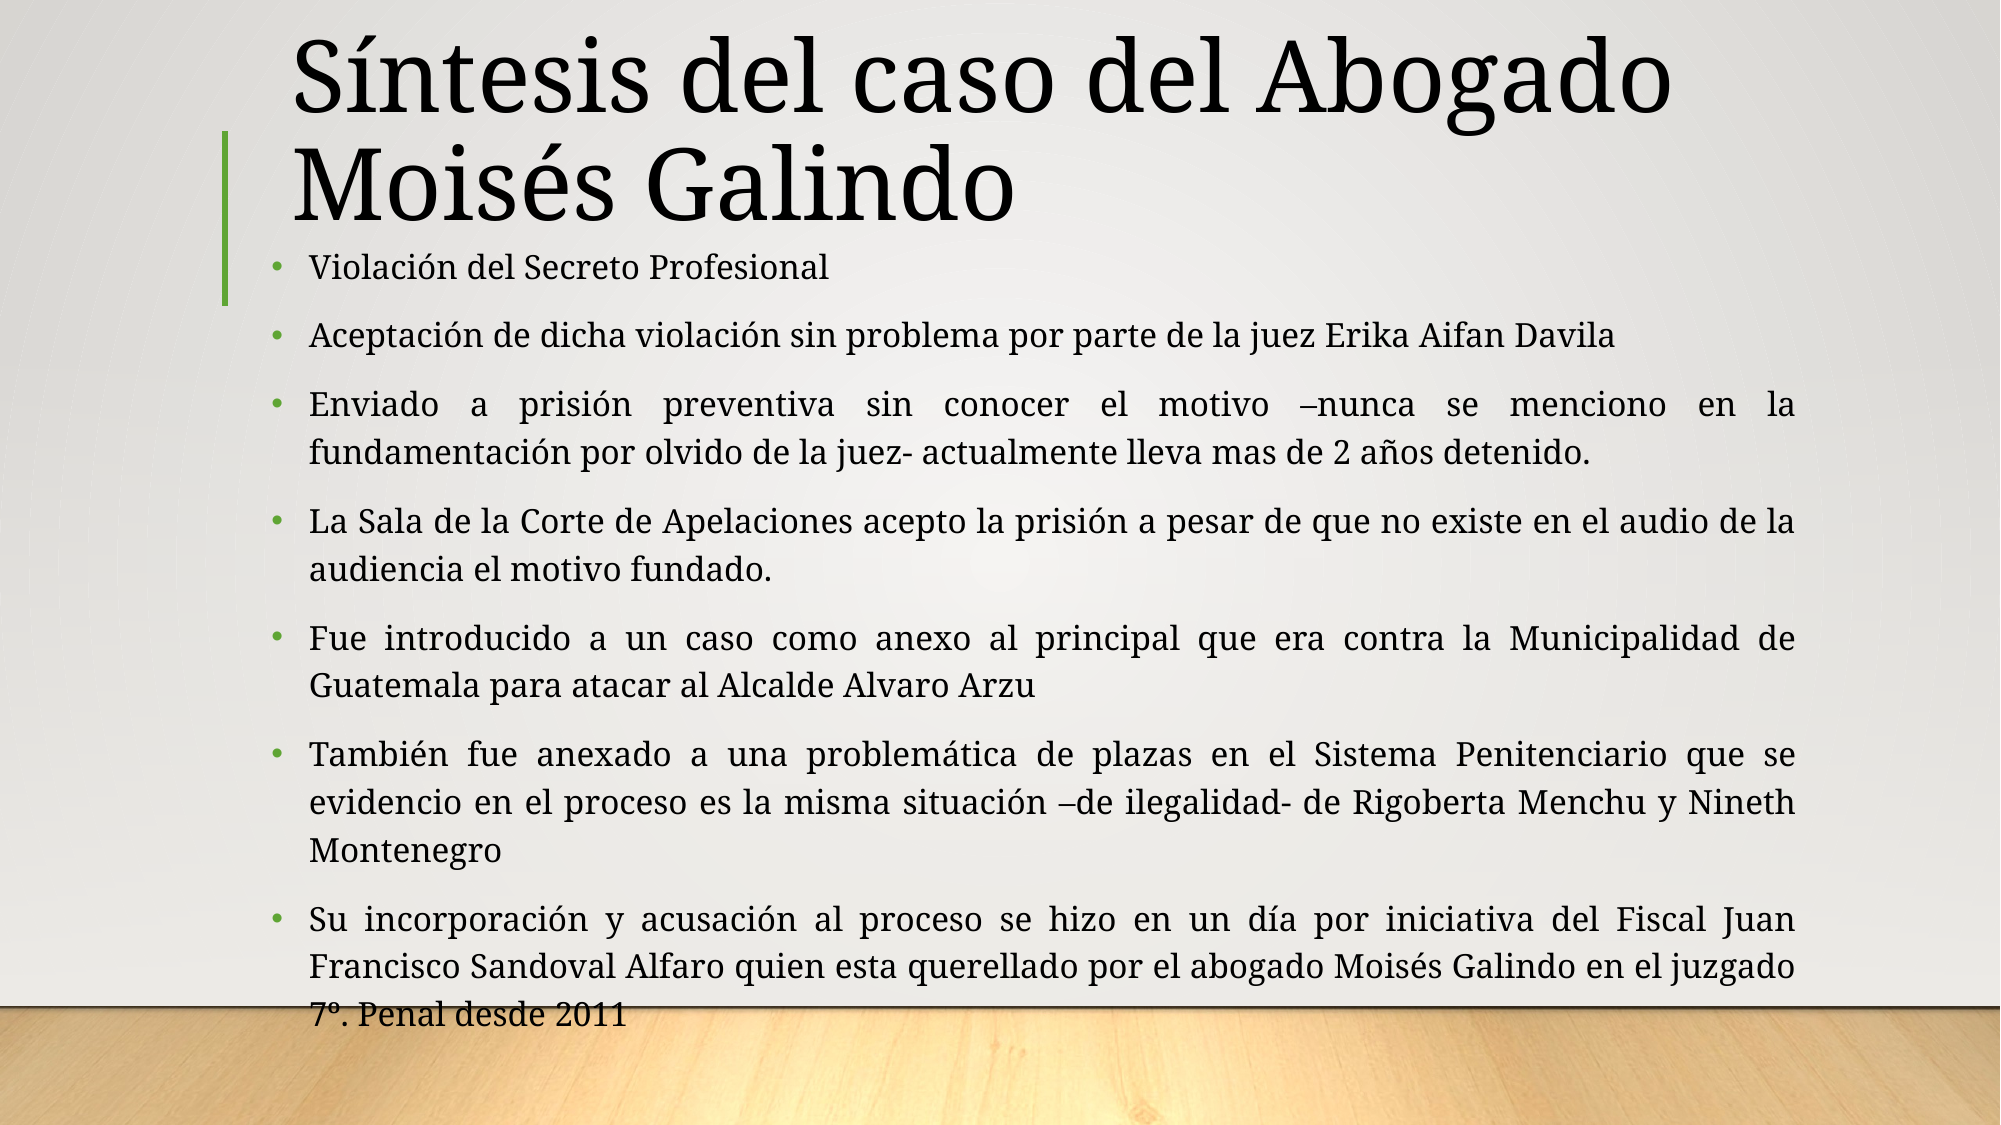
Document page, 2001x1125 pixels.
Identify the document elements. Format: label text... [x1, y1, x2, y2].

picture [0, 1006, 2000, 1125]
list Violación del Secreto Profesional Aceptación de dicha violación sin problema por parte de la juez Erika Aifan Davila Enviado a prisión preventiva sin conocer el motivo –nunca se menciono en la fundamentación por olvido de la juez- actualmente lleva mas de 2 años detenido. La Sala de la Corte de Apelaciones acepto la prisión a pesar de que no existe en el audio de la audiencia el motivo fundado. Fue introducido a un caso como anexo al principal que era contra la Municipalidad de Guatemala para atacar al Alcalde Alvaro Arzu También fue anexado a una problemática de plazas en el Sistema Penitenciario que se evidencio en el proceso es la misma situación –de ilegalidad- de Rigoberta Menchu y Nineth Montenegro Su incorporación y acusación al proceso se hizo en un día por iniciativa del Fiscal Juan Francisco Sandoval Alfaro quien esta querellado por el abogado Moisés Galindo en el juzgado 7º. Penal desde 2011 [256, 230, 1814, 897]
title Síntesis del caso del Abogado Moisés Galindo [276, 23, 1814, 230]
